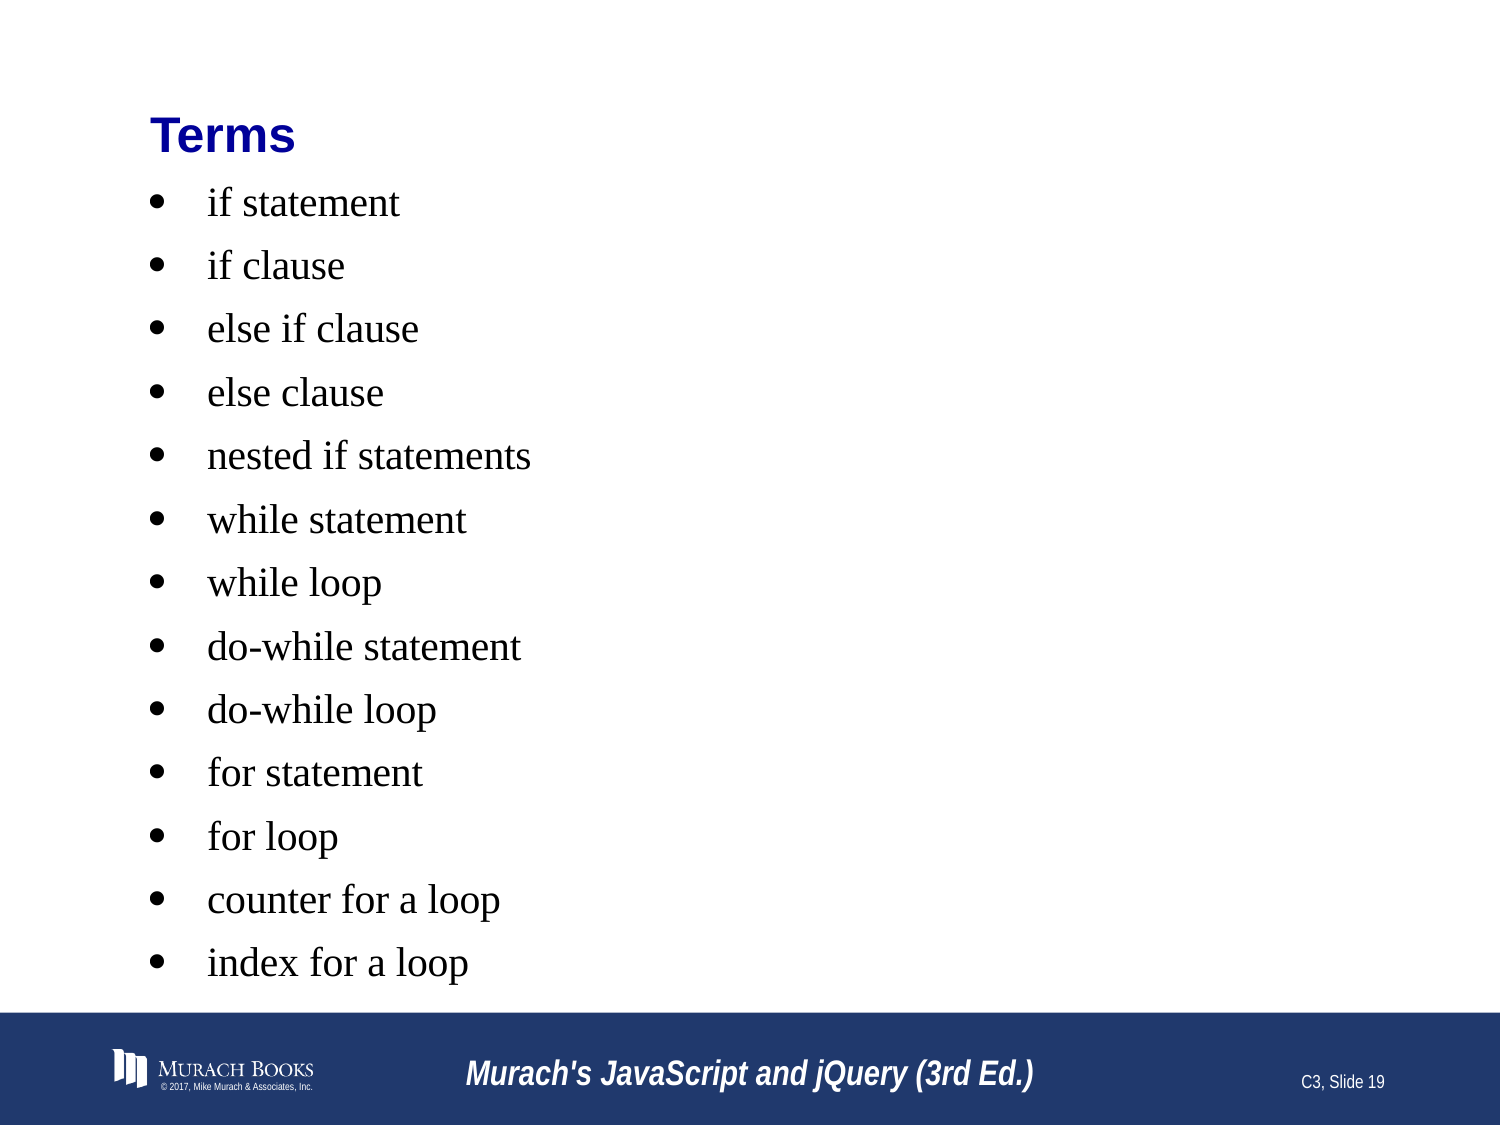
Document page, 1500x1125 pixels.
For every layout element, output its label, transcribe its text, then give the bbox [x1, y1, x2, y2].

footer © 2017, Mike Murach & Associates, Inc. [12, 1025, 463, 1100]
slide_number Murach's JavaScript and jQuery (3rd Ed.) [463, 1025, 1050, 1100]
slide_number C3, Slide 19 [1087, 1025, 1400, 1100]
title Terms [150, 102, 1350, 164]
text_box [149, 174, 1348, 1000]
